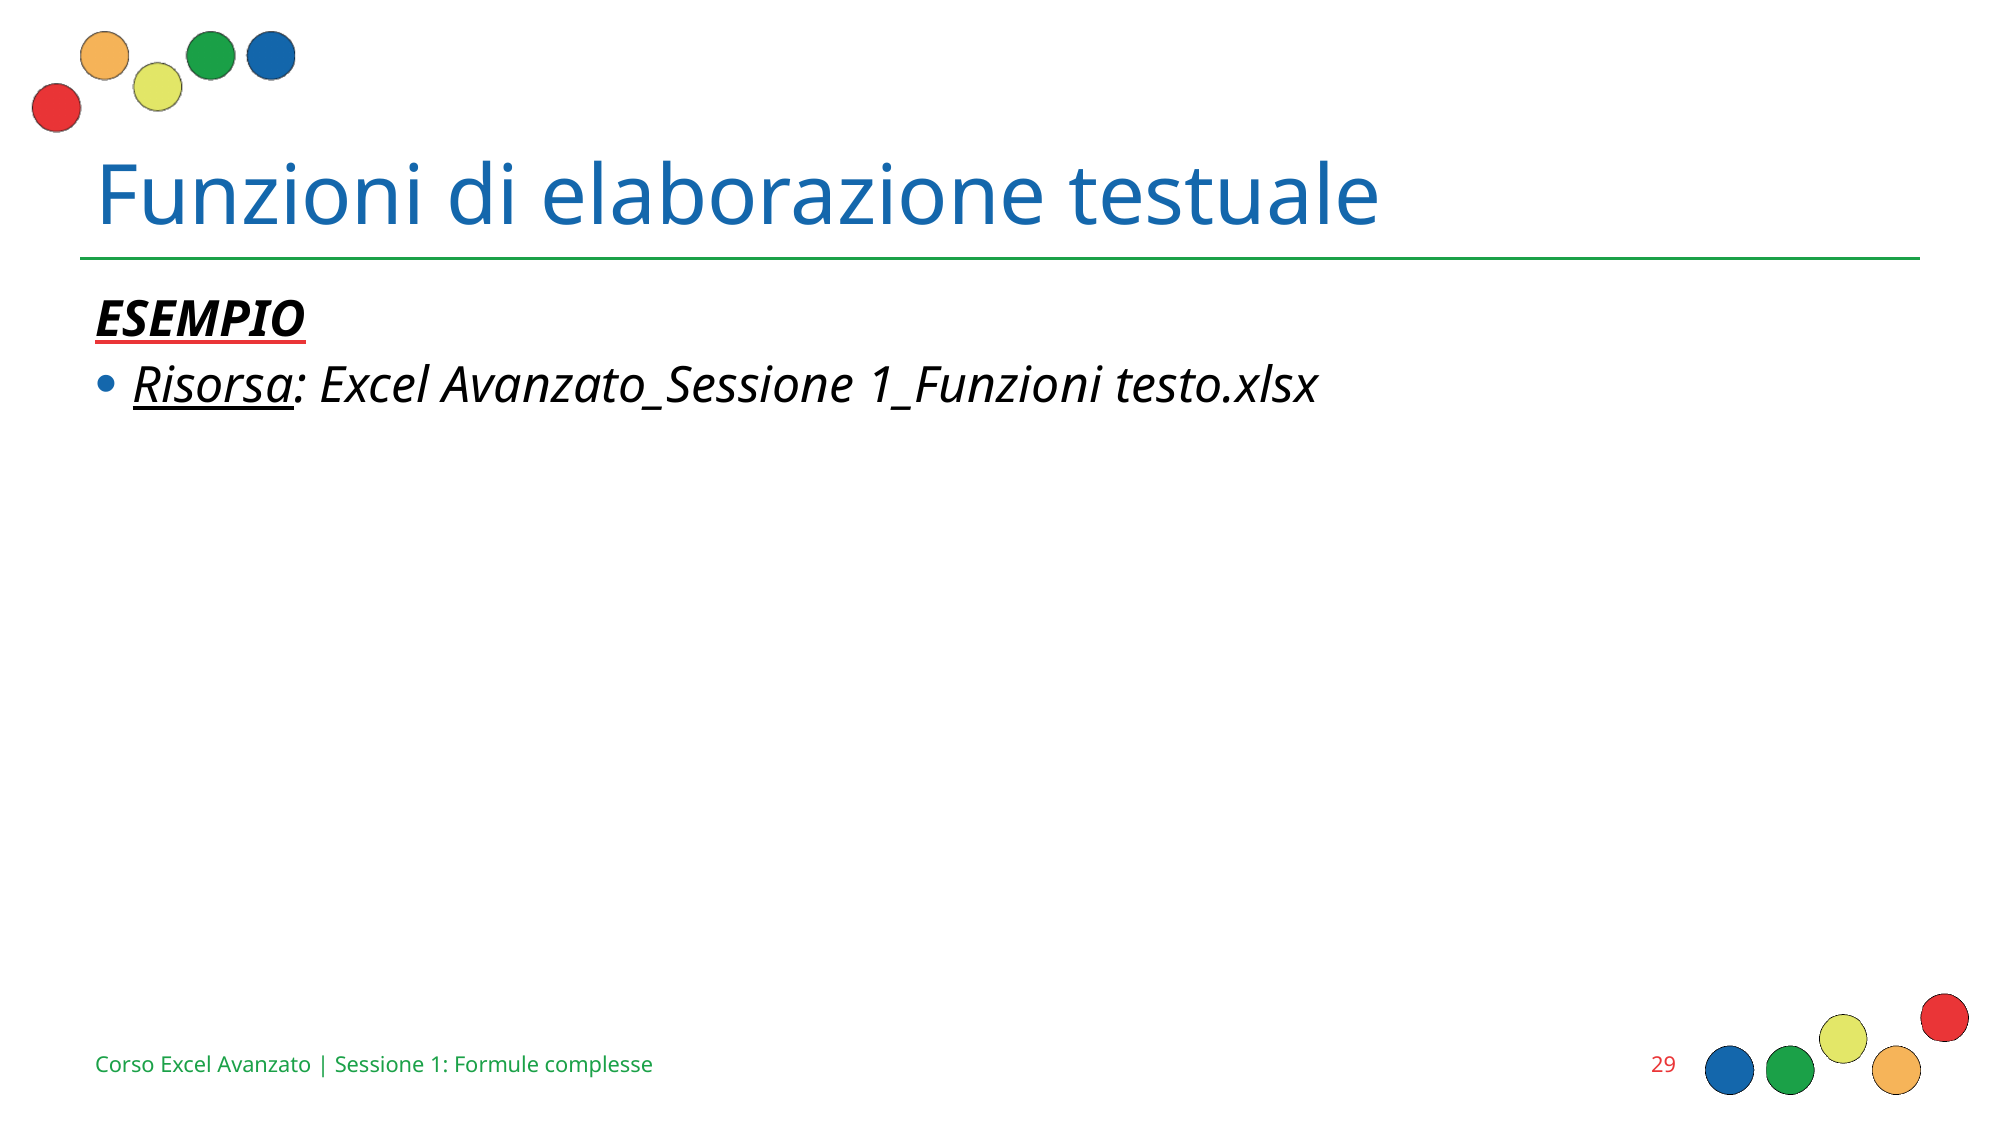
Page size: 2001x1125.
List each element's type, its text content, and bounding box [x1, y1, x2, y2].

picture [1704, 990, 1971, 1096]
title Funzioni di elaborazione testuale [80, 123, 1920, 259]
footer Corso Excel Avanzato | Sessione 1: Formule complesse [80, 1035, 1571, 1096]
slide_number 29 [1583, 1035, 1692, 1096]
list ESEMPIO Risorsa: Excel Avanzato_Sessione 1_Funzioni testo.xlsx [80, 278, 1920, 1011]
picture [29, 30, 295, 135]
